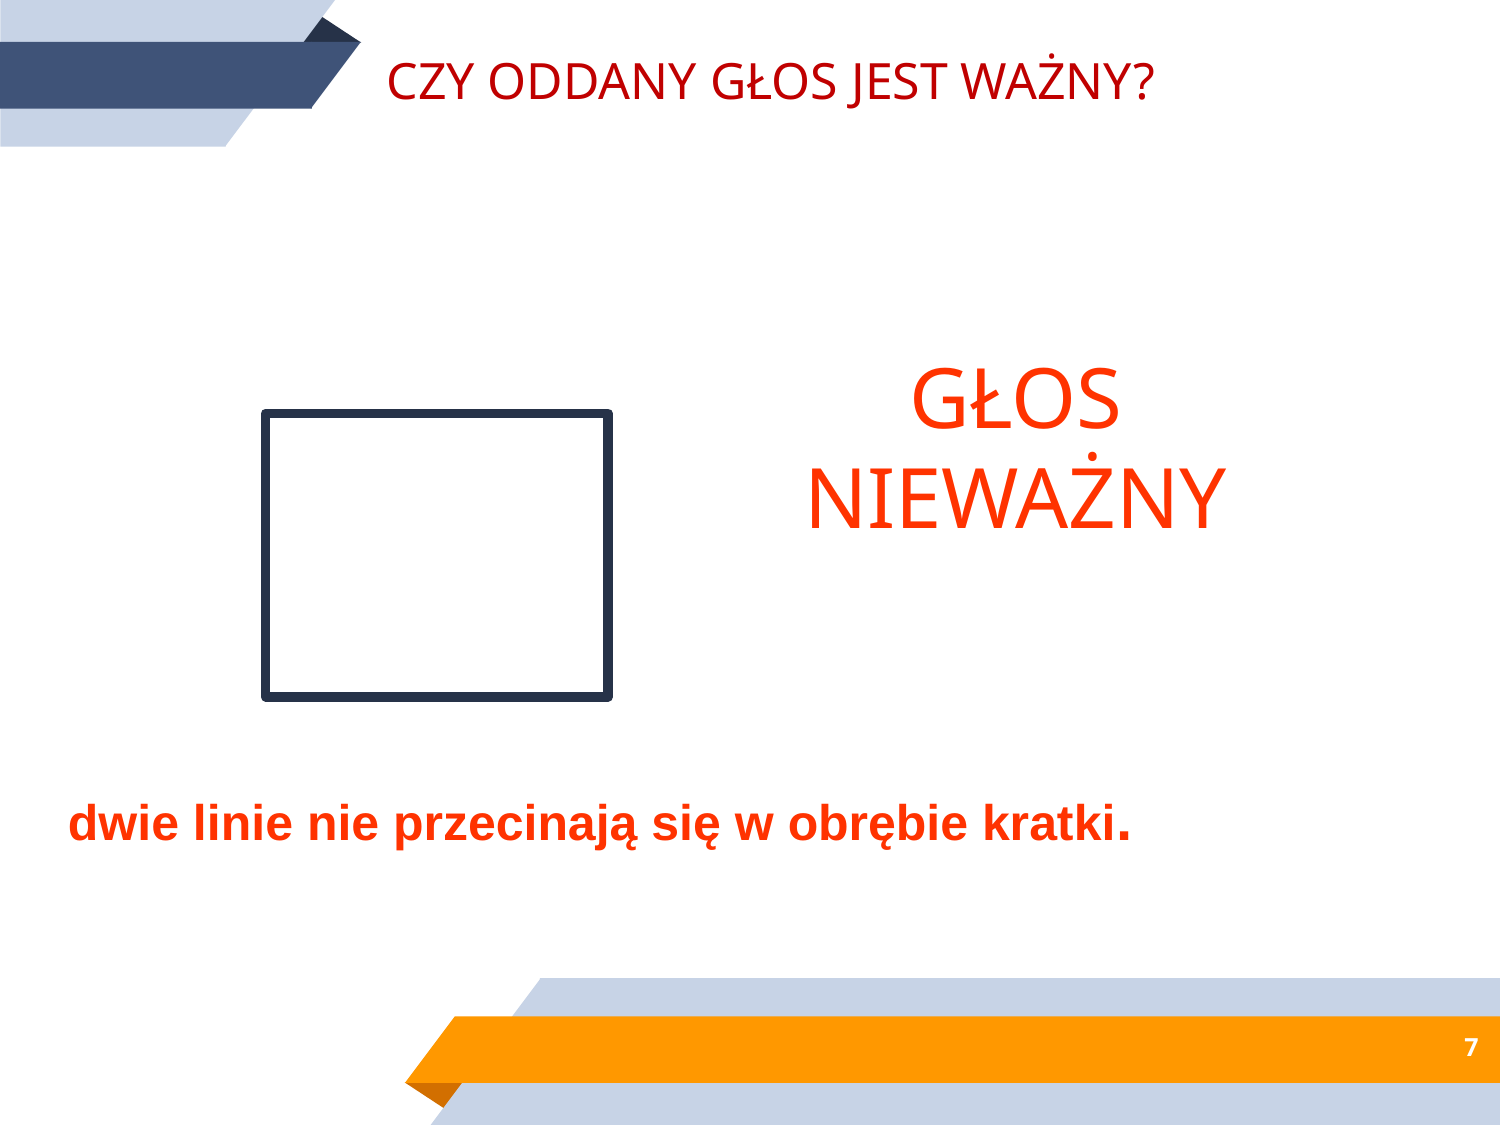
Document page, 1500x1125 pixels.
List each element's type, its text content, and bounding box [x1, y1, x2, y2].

text_box CZY ODDANY GŁOS JEST WAŻNY? [371, 41, 1388, 117]
slide_number 7 [1249, 1014, 1494, 1084]
text_box GŁOS NIEWAŻNY [714, 337, 1317, 553]
text_box dwie linie nie przecinają się w obrębie kratki. [53, 774, 1436, 860]
text_box [264, 411, 610, 699]
